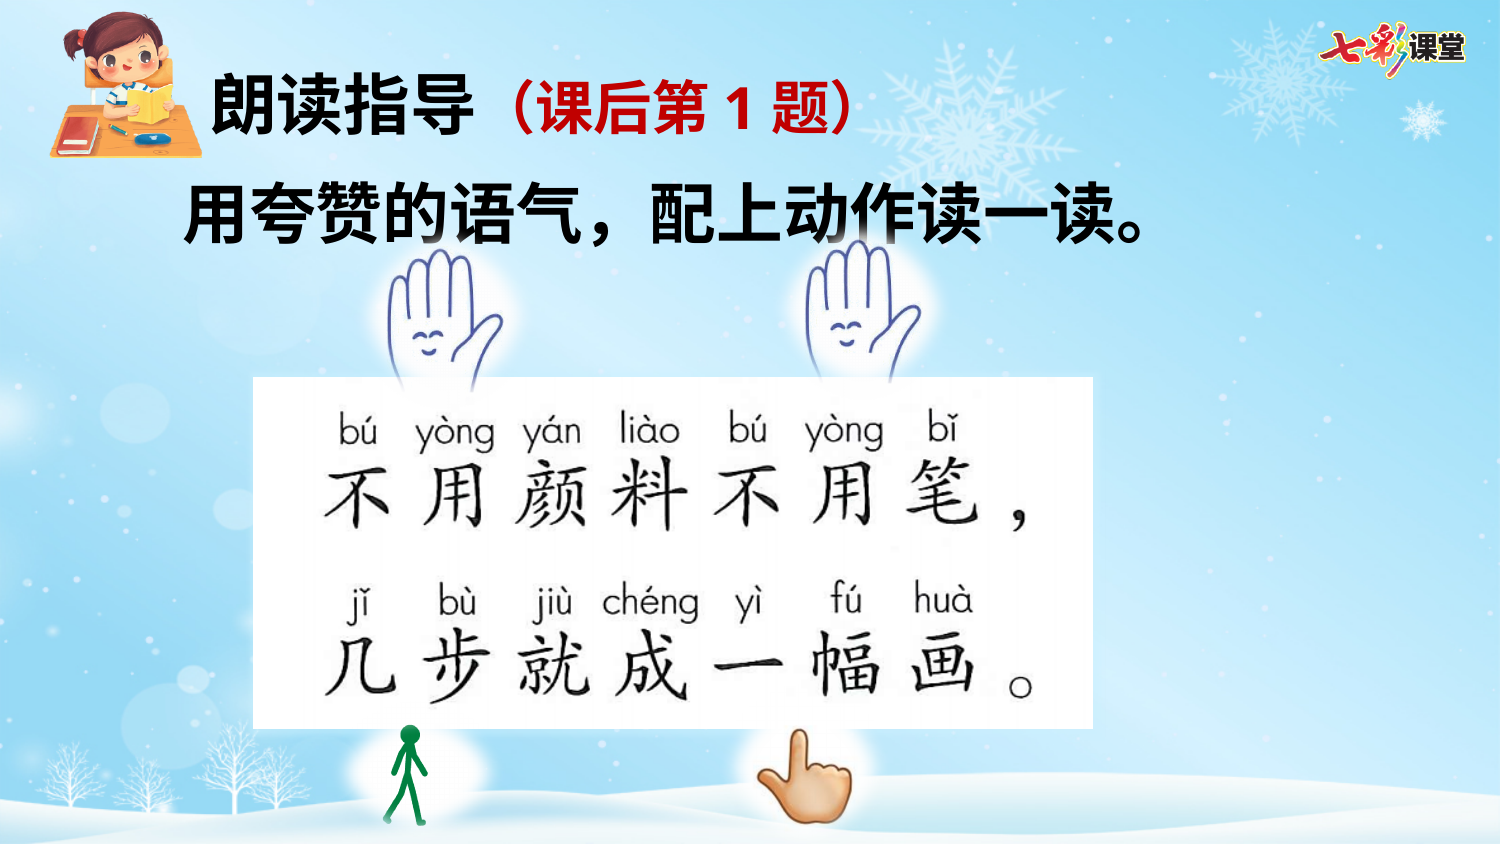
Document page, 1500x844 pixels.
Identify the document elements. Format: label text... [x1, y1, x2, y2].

picture [0, 0, 1500, 844]
text_box 朗读指导（课后第1题） [213, 55, 1010, 126]
text_box 用夸赞的语气，配上动作读一读。 [171, 126, 1306, 258]
